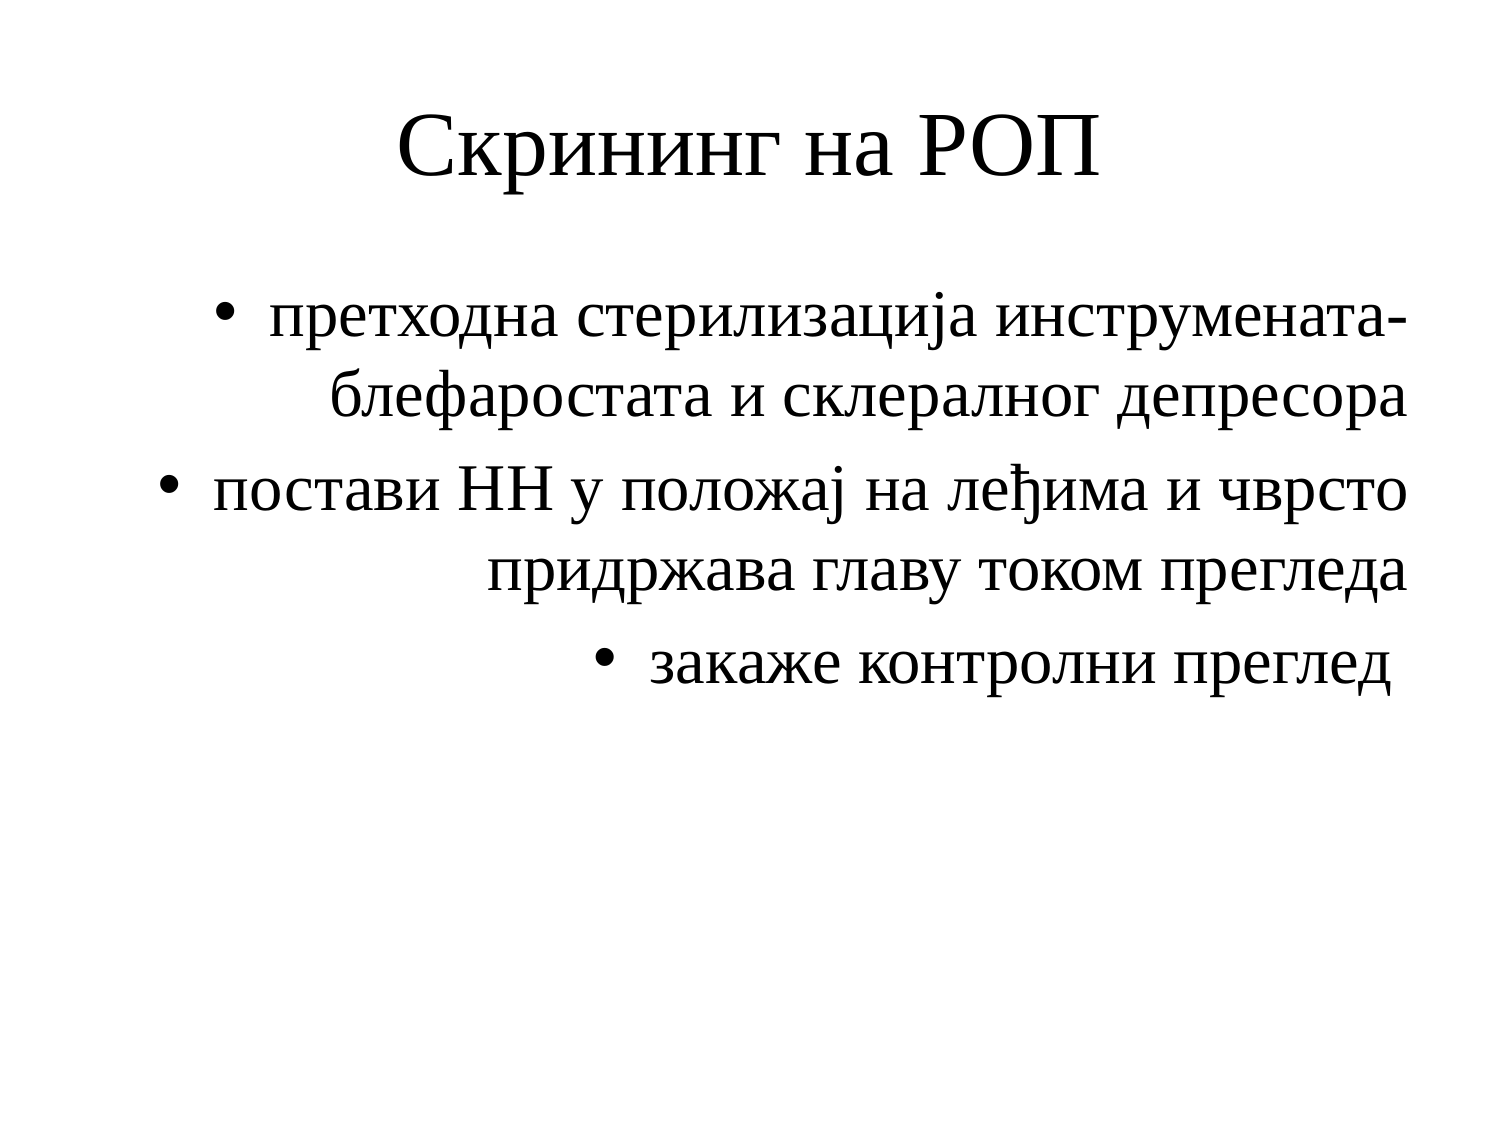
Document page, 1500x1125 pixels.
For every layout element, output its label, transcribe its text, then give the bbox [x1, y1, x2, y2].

list претходна стерилизација инструмената-блефаростата и склералног депресора постави НН у положај на леђима и чврсто придржава главу током прегледа закаже контролни преглед [75, 262, 1425, 1005]
title Скрининг на РОП [75, 45, 1425, 233]
